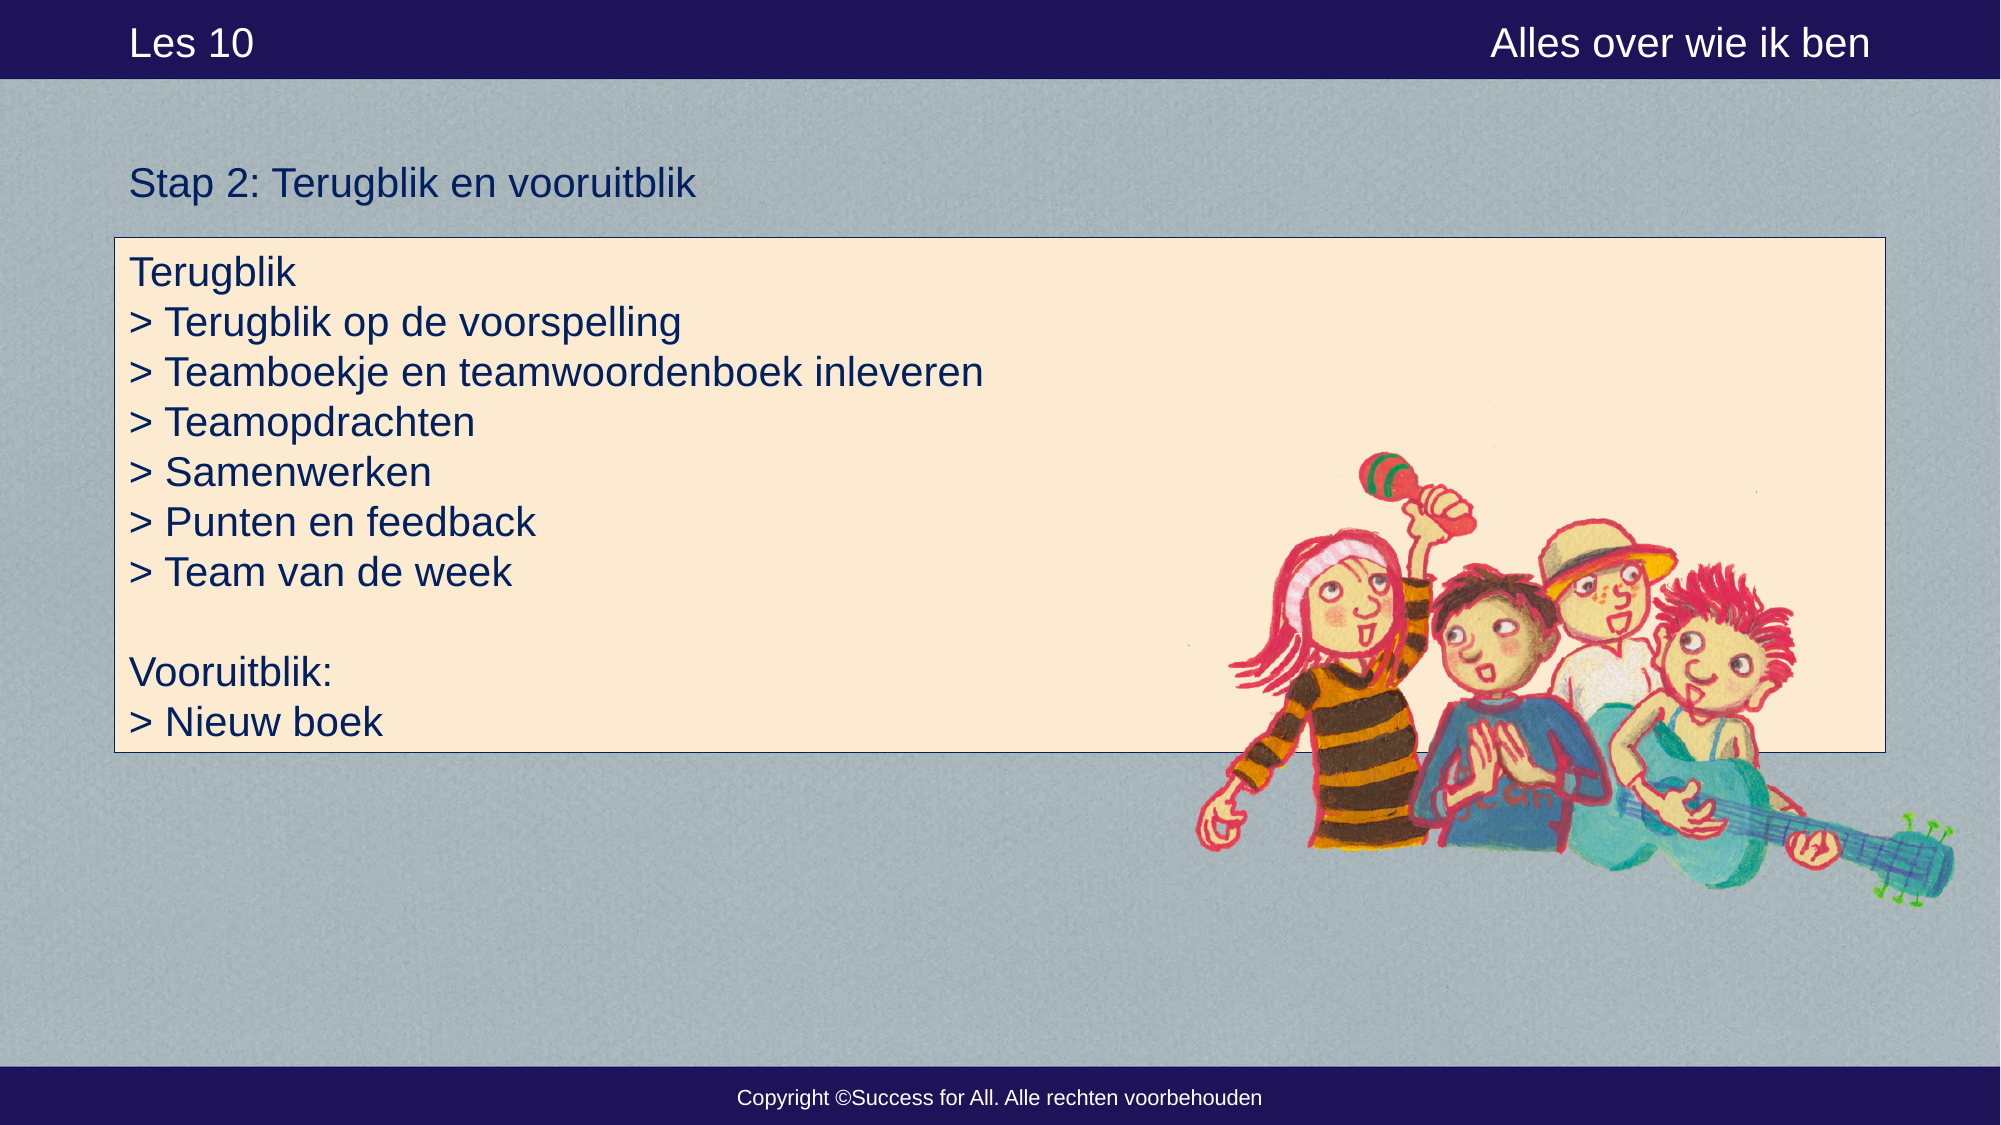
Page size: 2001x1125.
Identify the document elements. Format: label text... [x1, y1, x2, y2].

text_box Les 10 [114, 8, 354, 73]
picture [0, 0, 2001, 1125]
text_box Stap 2: Terugblik en vooruitblik [113, 148, 1635, 214]
text_box Copyright ©Success for All. Alle rechten voorbehouden [0, 1076, 2000, 1125]
text_box Terugblik > Terugblik op de voorspelling > Teamboekje en teamwoordenboek inleveren > Teamopdrachten > Samenwerken > Punten en feedback > Team van de week Vooruitblik: > Nieuw boek [114, 237, 1886, 753]
text_box Alles over wie ik ben [999, 8, 1886, 73]
